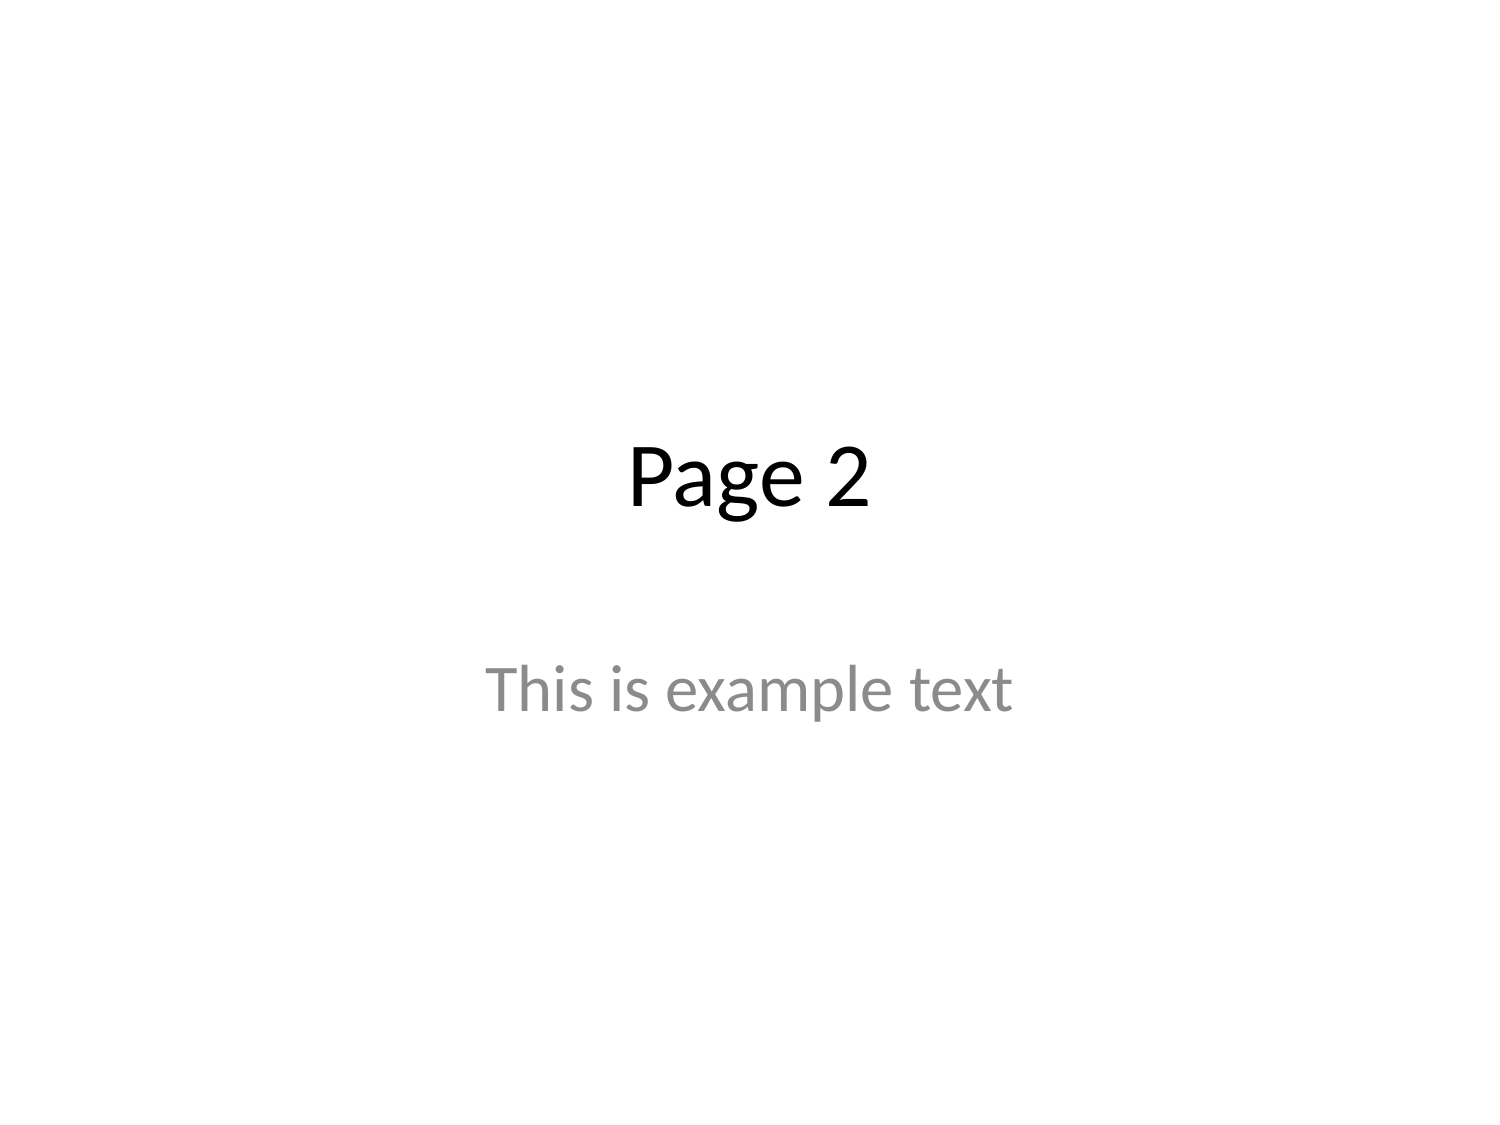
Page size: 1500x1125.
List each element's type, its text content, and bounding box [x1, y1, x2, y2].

subtitle This is example text [225, 637, 1275, 925]
title Page 2 [112, 349, 1388, 591]
